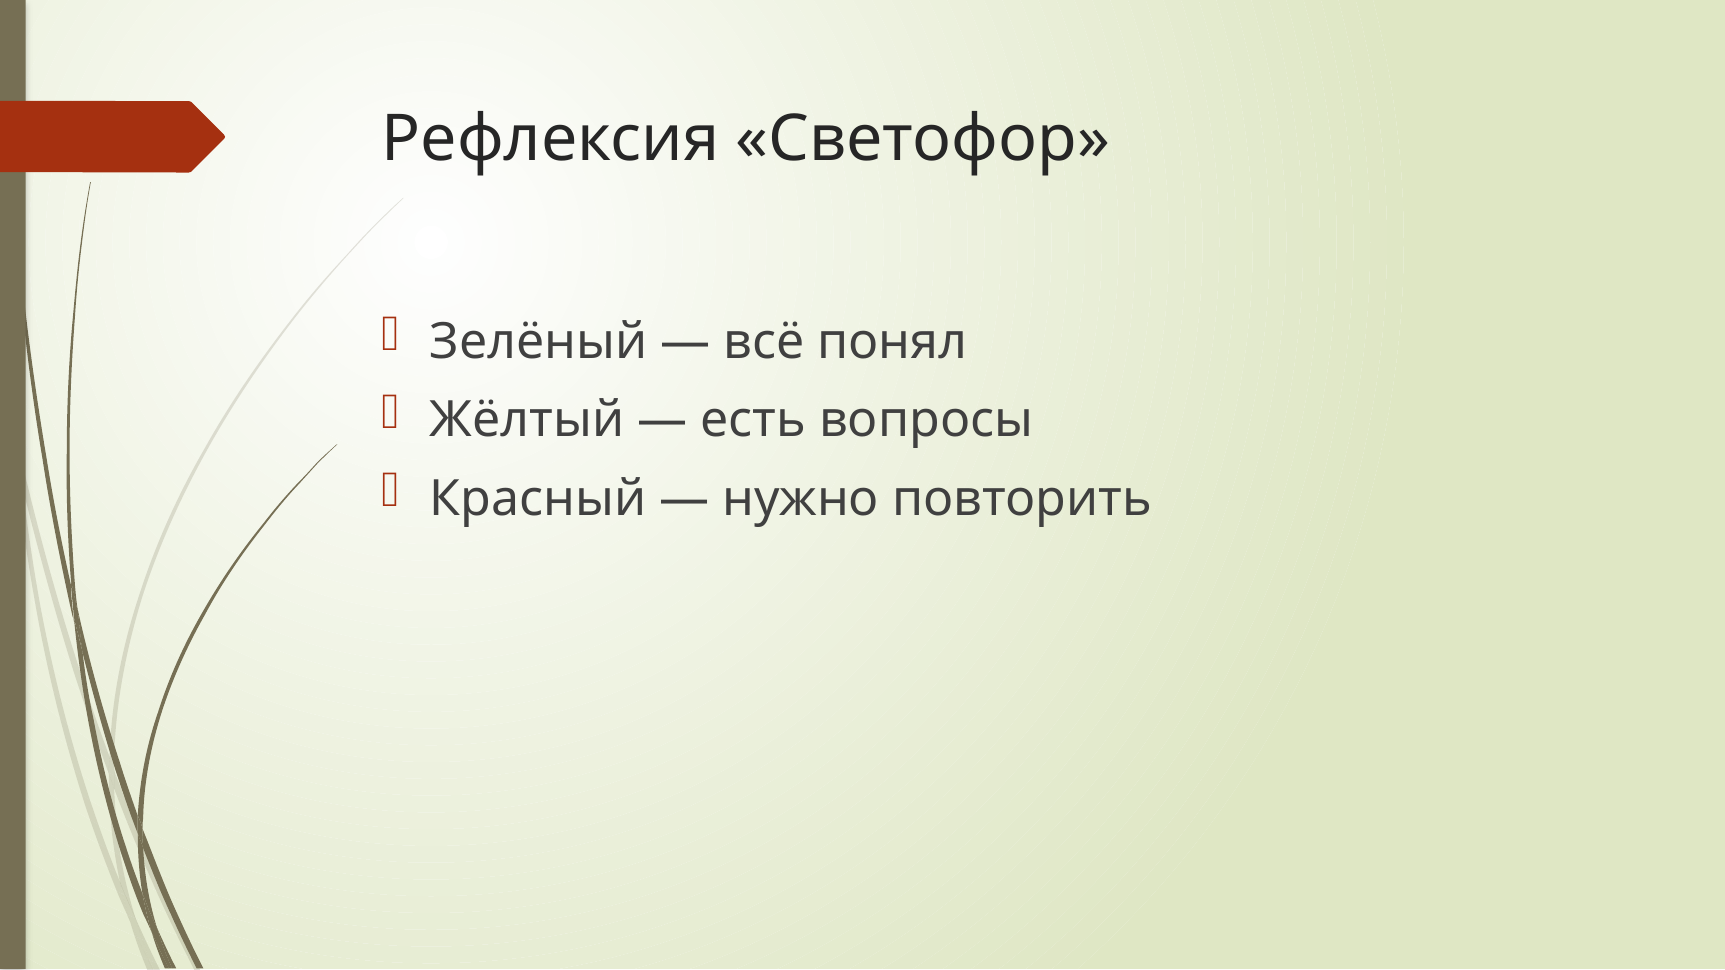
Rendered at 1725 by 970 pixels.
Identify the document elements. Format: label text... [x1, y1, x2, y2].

title Рефлексия «Светофор» [366, 88, 1628, 270]
list Зелёный — всё понял Жёлтый — есть вопросы Красный — нужно повторить [366, 301, 1628, 836]
